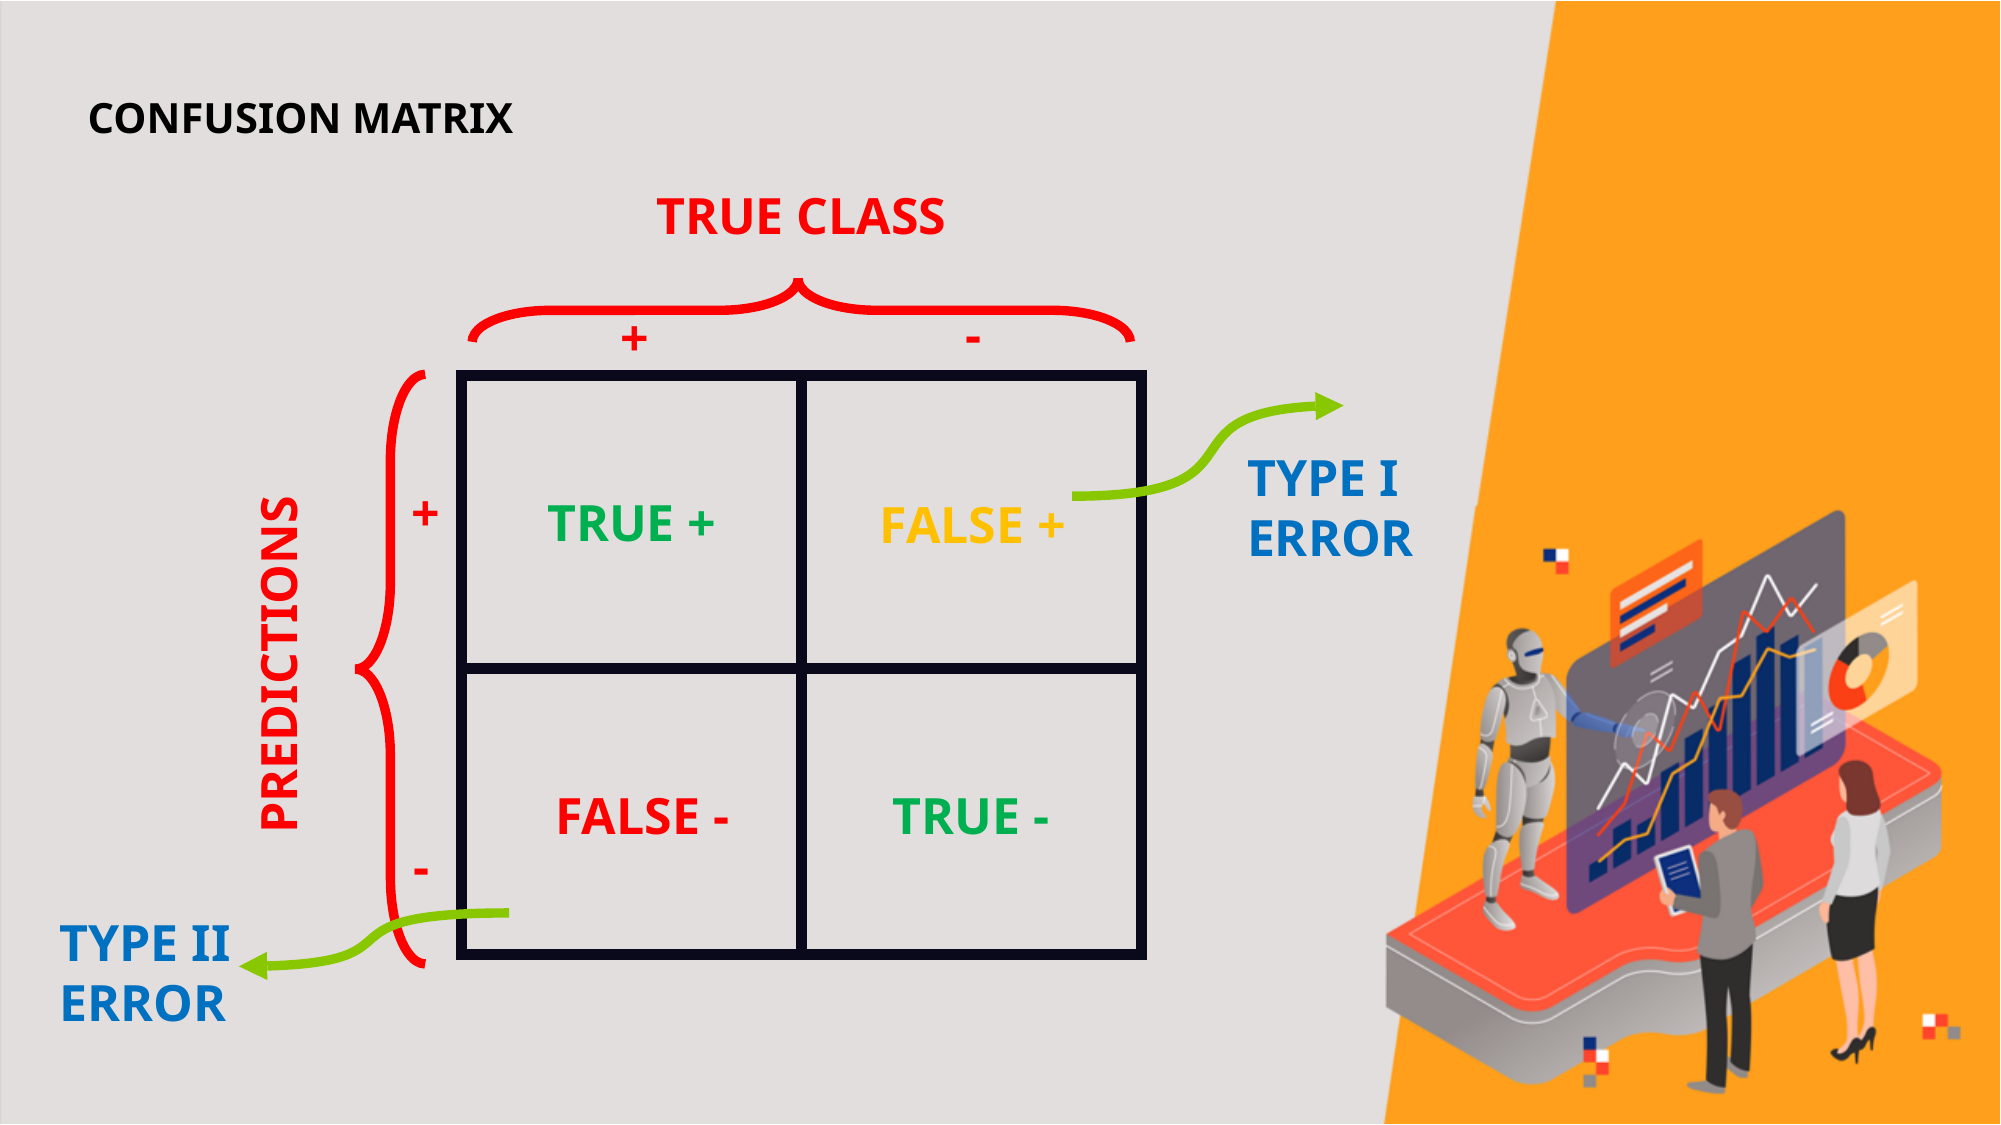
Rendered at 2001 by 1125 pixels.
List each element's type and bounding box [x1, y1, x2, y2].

text_box [1072, 405, 1344, 497]
text_box [238, 912, 510, 967]
picture [0, 1, 2000, 1124]
